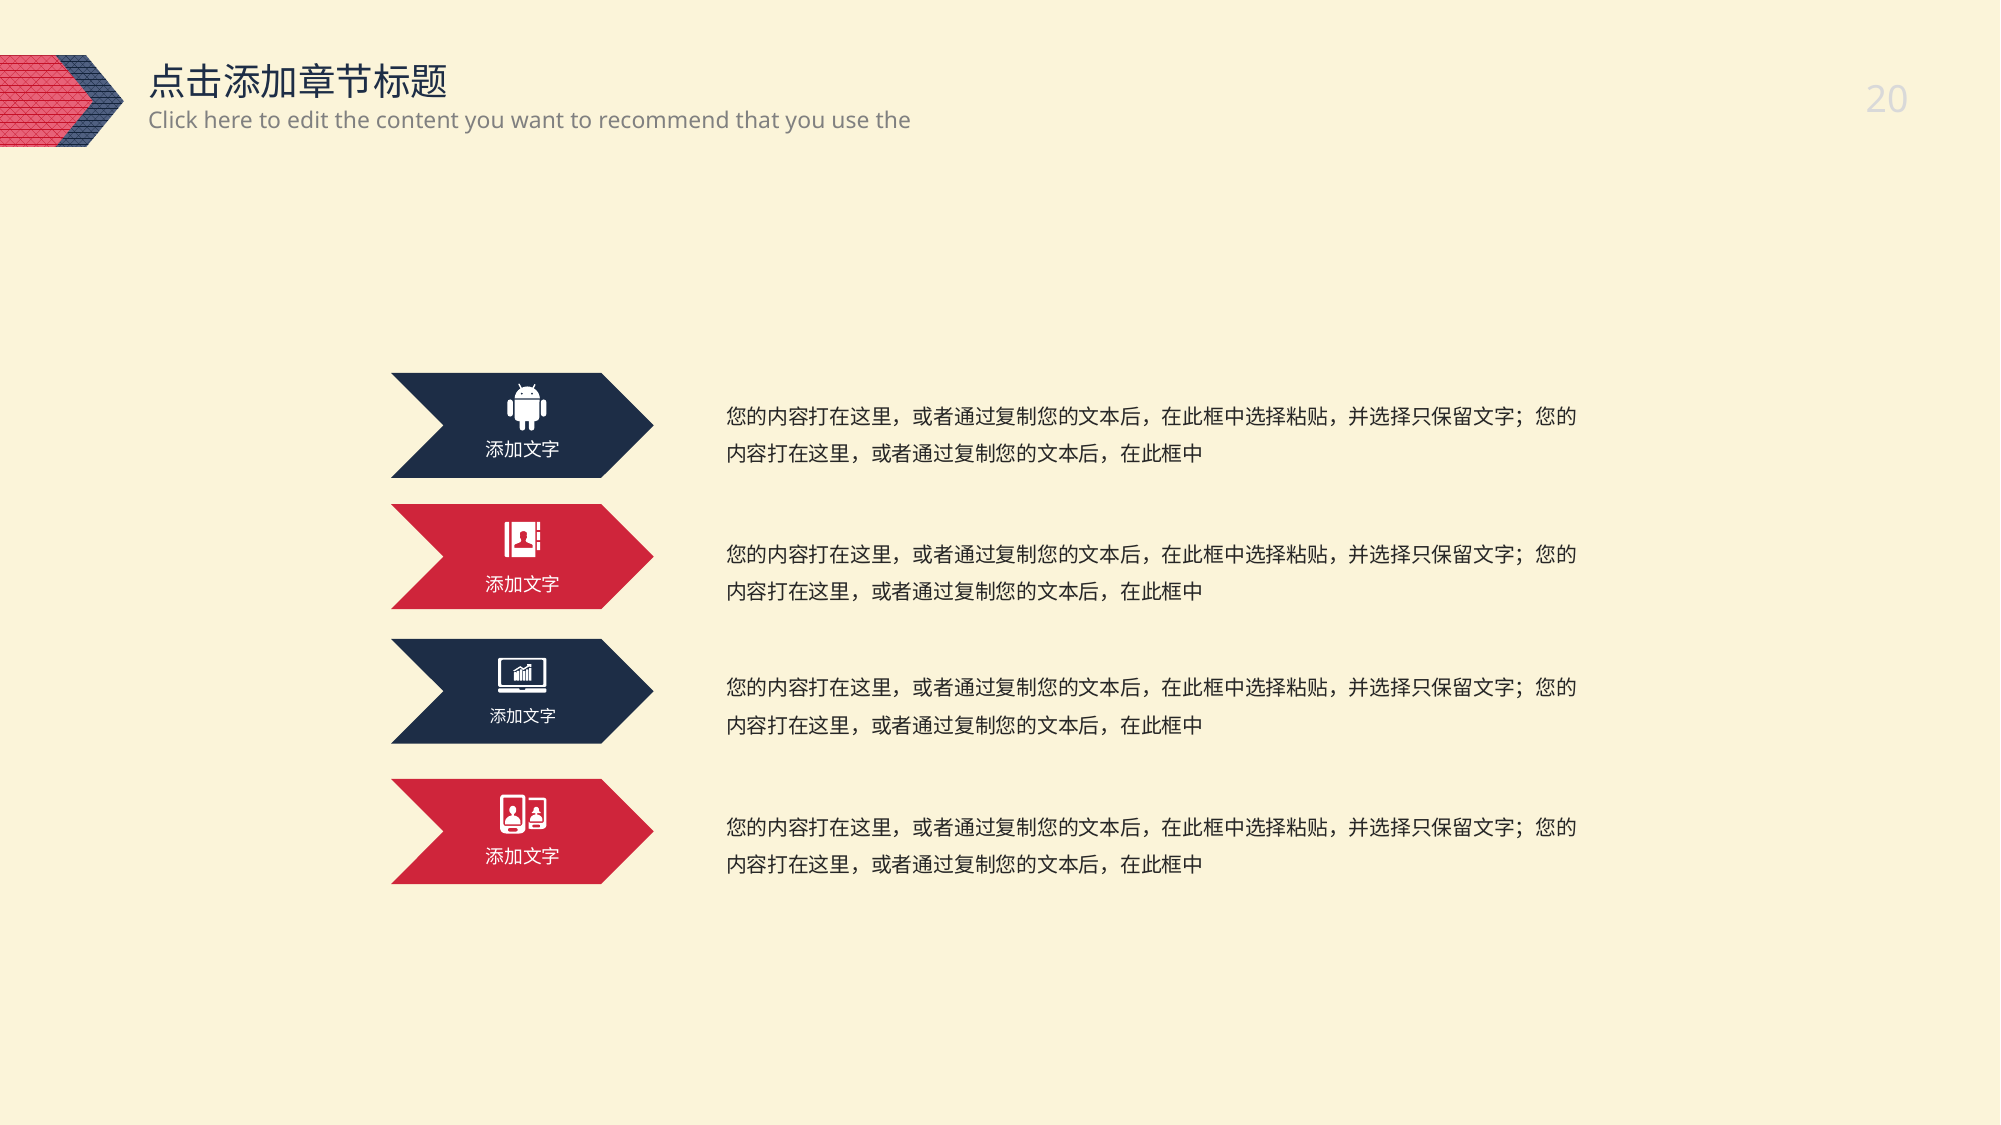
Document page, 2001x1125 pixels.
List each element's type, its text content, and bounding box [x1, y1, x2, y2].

text_box 您的内容打在这里，或者通过复制您的文本后，在此框中选择粘贴，并选择只保留文字；您的内容打在这里，或者通过复制您的文本后，在此框中 [711, 655, 1609, 724]
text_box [390, 504, 654, 610]
list Click here to edit the content you want to recommend that you use the [133, 101, 1427, 152]
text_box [390, 778, 654, 885]
text_box 您的内容打在这里，或者通过复制您的文本后，在此框中选择粘贴，并选择只保留文字；您的内容打在这里，或者通过复制您的文本后，在此框中 [711, 383, 1609, 452]
list 点击添加章节标题 [133, 55, 1427, 101]
text_box 您的内容打在这里，或者通过复制您的文本后，在此框中选择粘贴，并选择只保留文字；您的内容打在这里，或者通过复制您的文本后，在此框中 [711, 521, 1609, 590]
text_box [390, 638, 654, 744]
text_box 您的内容打在这里，或者通过复制您的文本后，在此框中选择粘贴，并选择只保留文字；您的内容打在这里，或者通过复制您的文本后，在此框中 [711, 794, 1609, 863]
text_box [390, 372, 654, 478]
